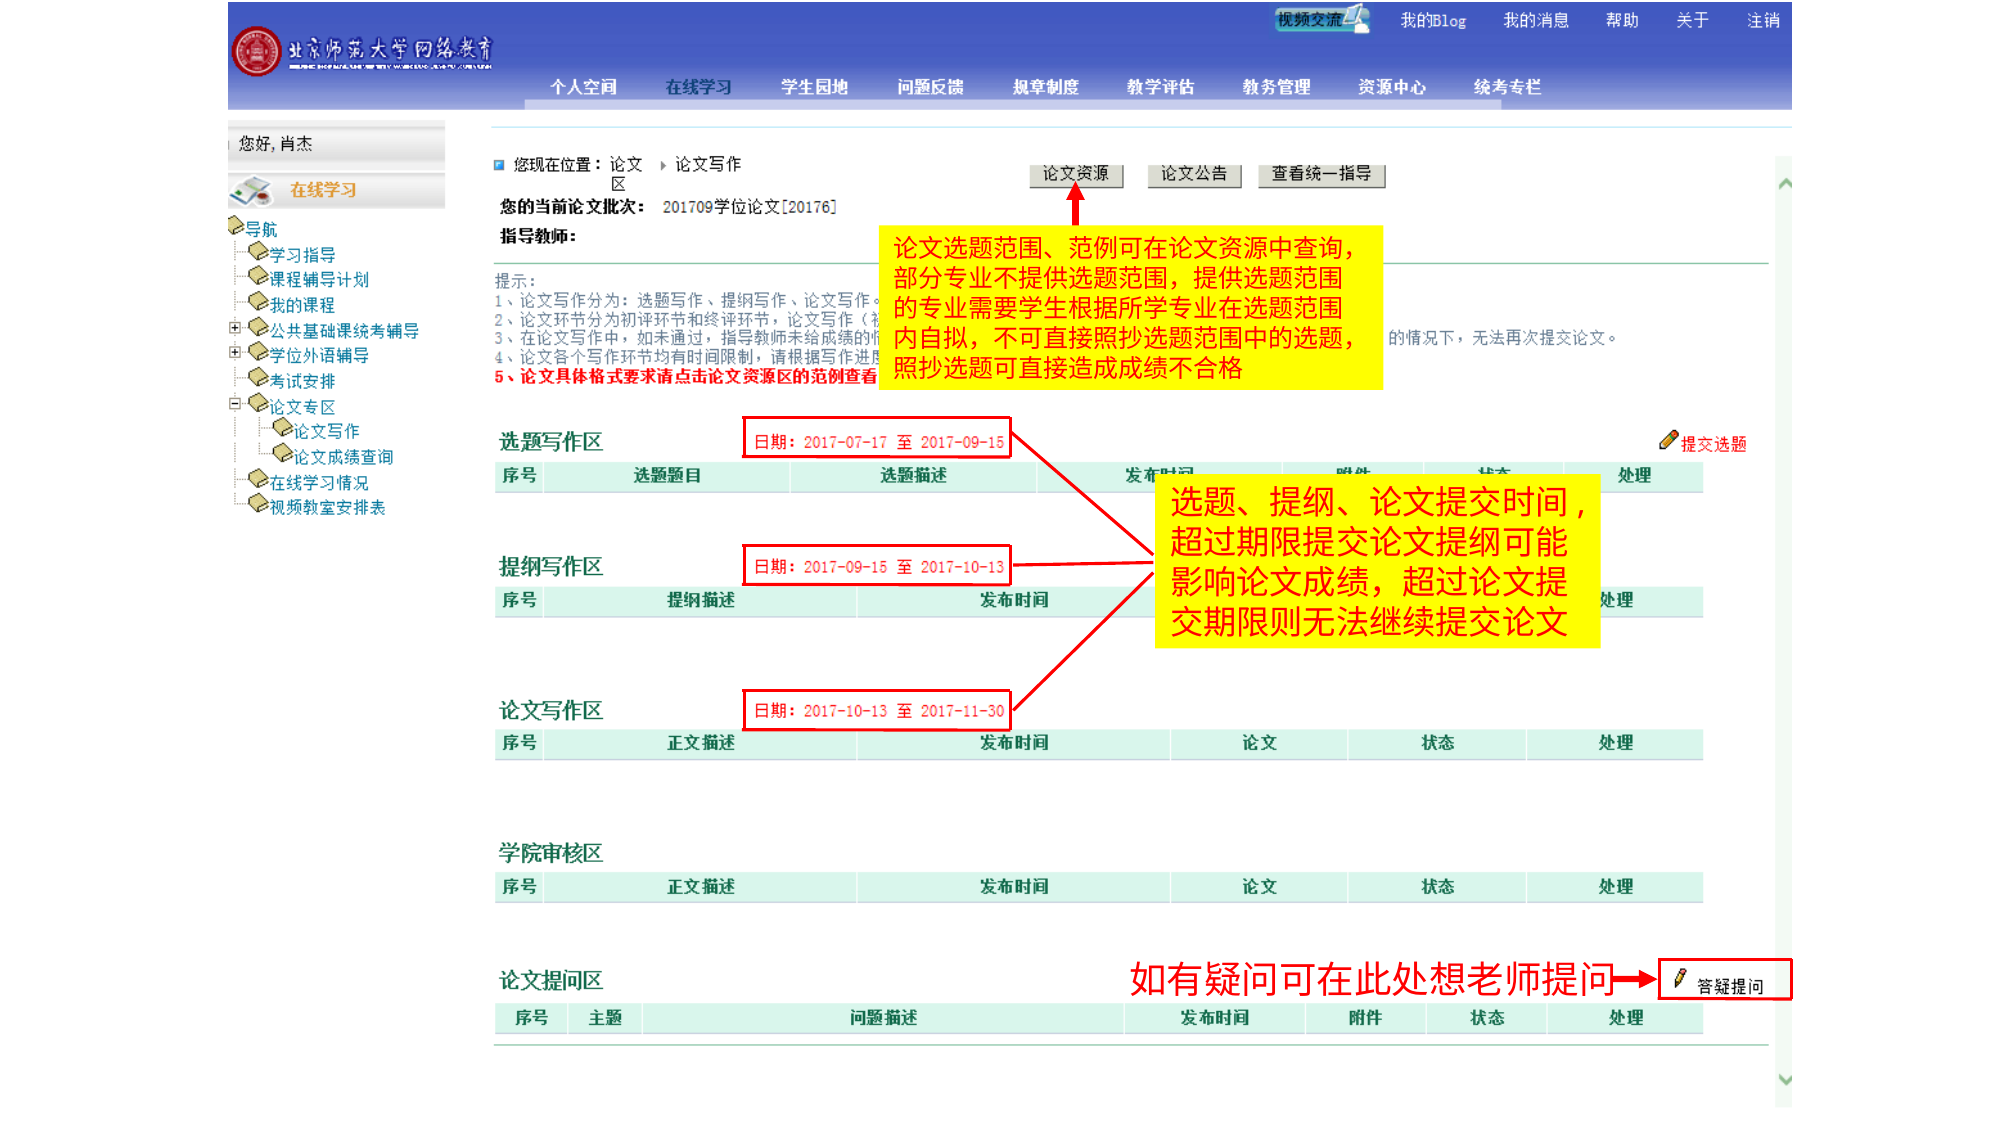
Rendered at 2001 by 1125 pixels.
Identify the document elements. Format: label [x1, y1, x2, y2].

text_box [1010, 431, 1154, 555]
picture [1660, 960, 1791, 998]
text_box [1013, 572, 1154, 711]
text_box [1013, 562, 1154, 566]
picture [228, 2, 1792, 1125]
